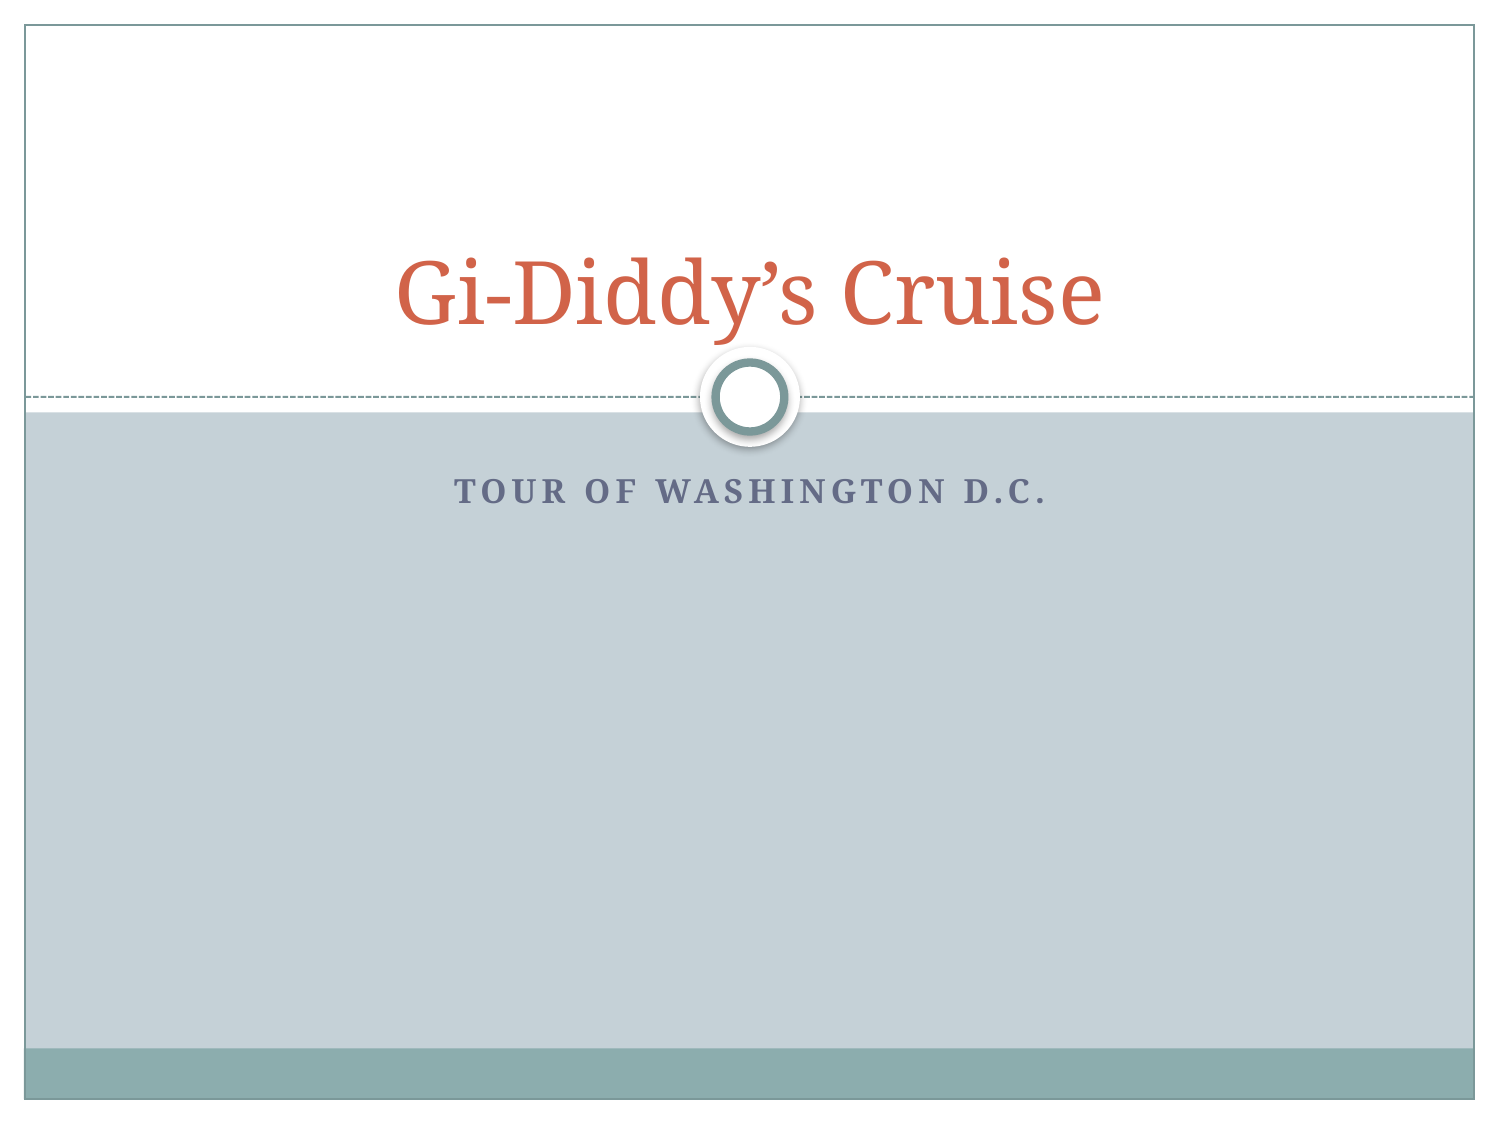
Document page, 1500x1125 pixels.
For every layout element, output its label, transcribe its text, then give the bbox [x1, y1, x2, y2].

title Gi-Diddy’s Cruise [112, 62, 1388, 351]
subtitle Tour of Washington D.C. [224, 462, 1276, 751]
